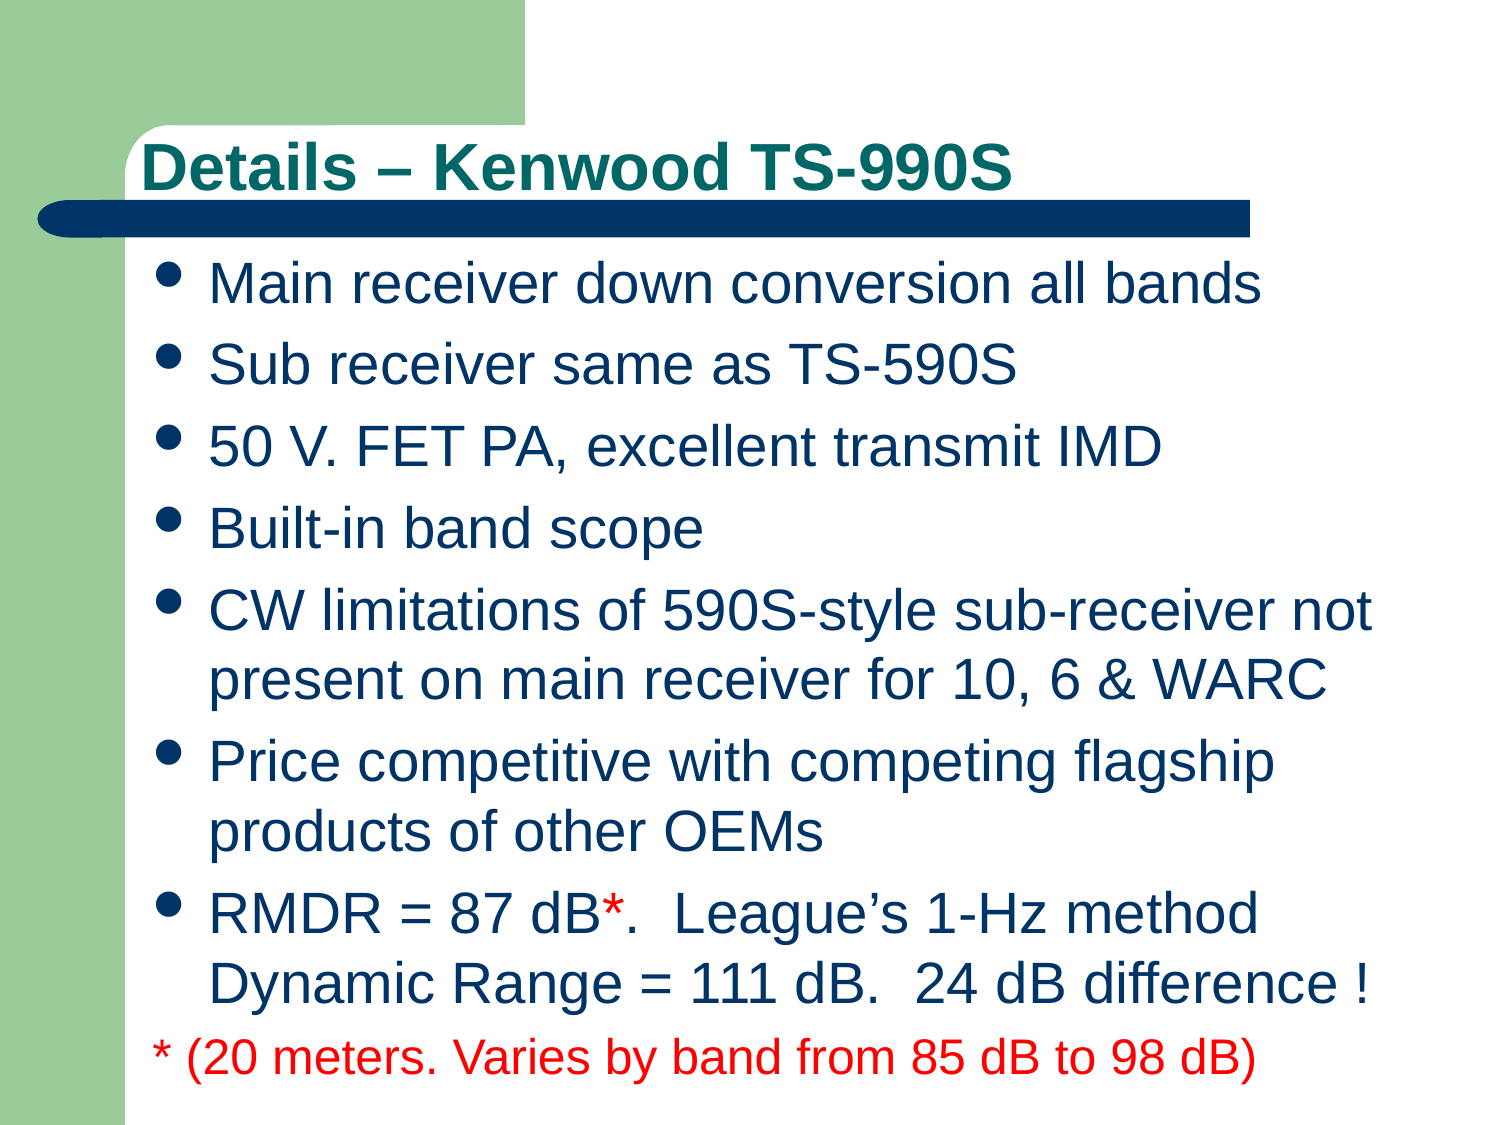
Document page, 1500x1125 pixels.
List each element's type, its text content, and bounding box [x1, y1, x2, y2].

title Details – Kenwood TS-990S [124, 124, 1426, 213]
list Main receiver down conversion all bands Sub receiver same as TS-590S 50 V. FET PA, excellent transmit IMD Built-in band scope CW limitations of 590S-style sub-receiver not present on main receiver for 10, 6 & WARC Price competitive with competing flagship products of other OEMs RMDR = 87 dB*. League’s 1-Hz method Dynamic Range = 111 dB. 24 dB difference ! * (20 meters. Varies by band from 85 dB to 98 dB) [137, 237, 1400, 1125]
